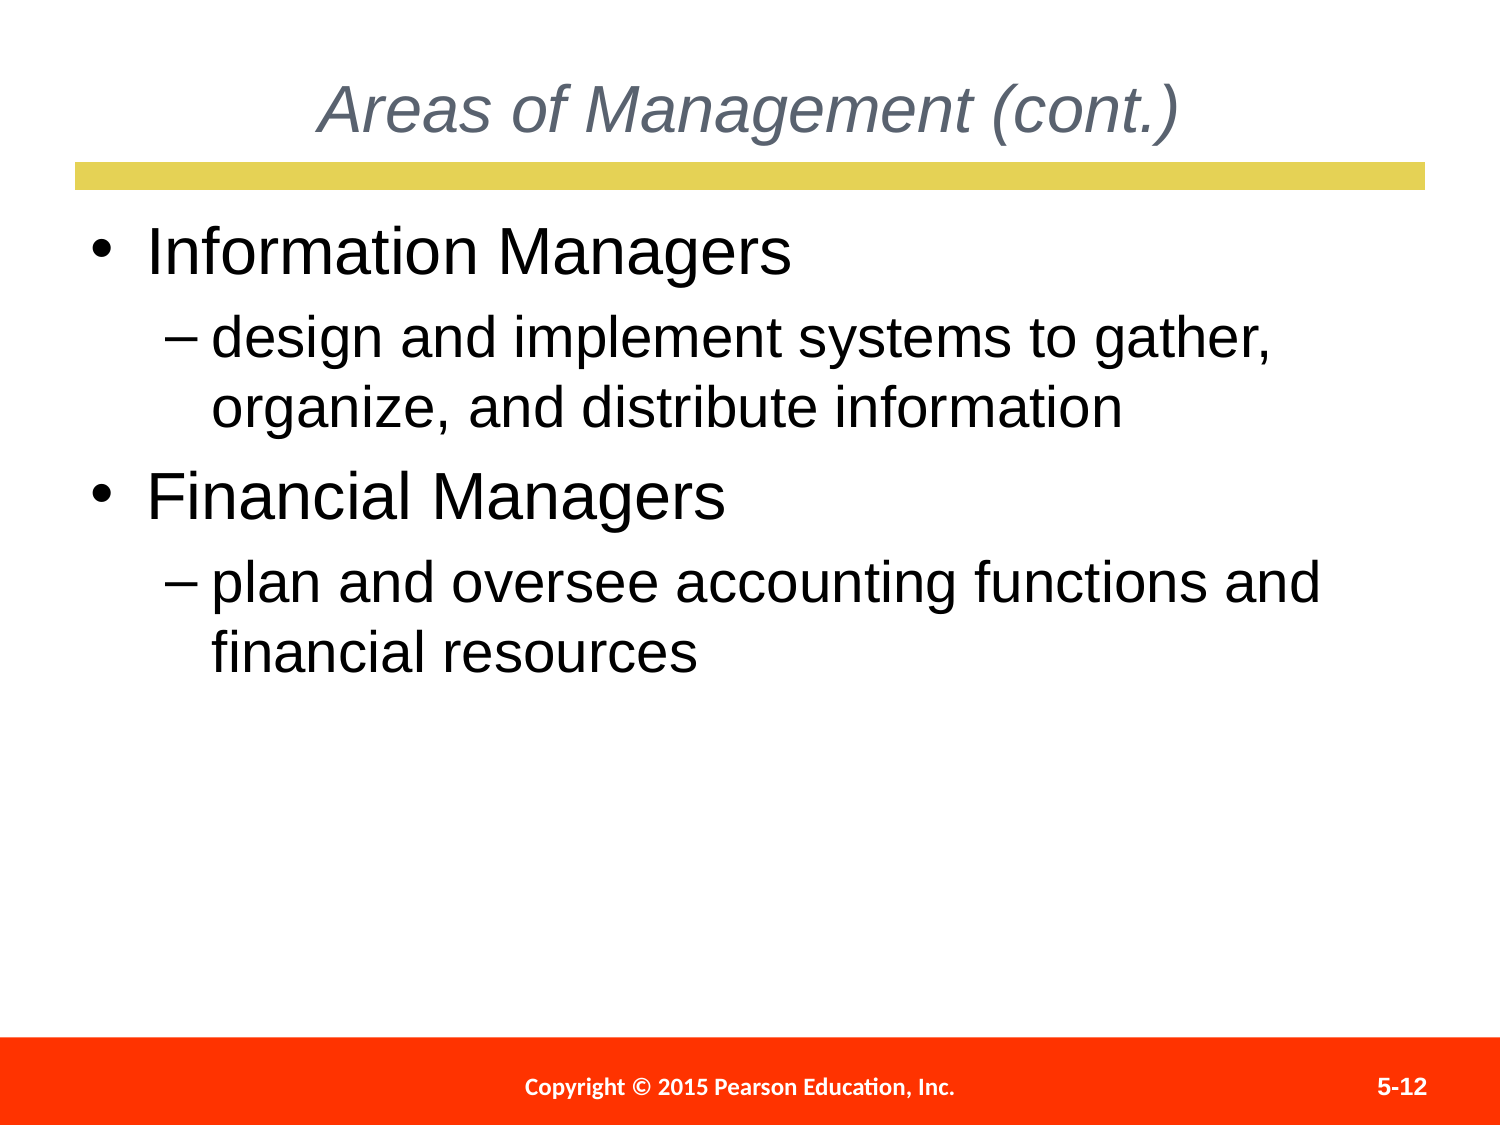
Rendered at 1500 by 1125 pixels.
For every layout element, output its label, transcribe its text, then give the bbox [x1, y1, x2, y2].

title Areas of Management (cont.) [74, 12, 1426, 199]
list Information Managers design and implement systems to gather, organize, and distribute information Financial Managers plan and oversee accounting functions and financial resources [74, 199, 1426, 1006]
